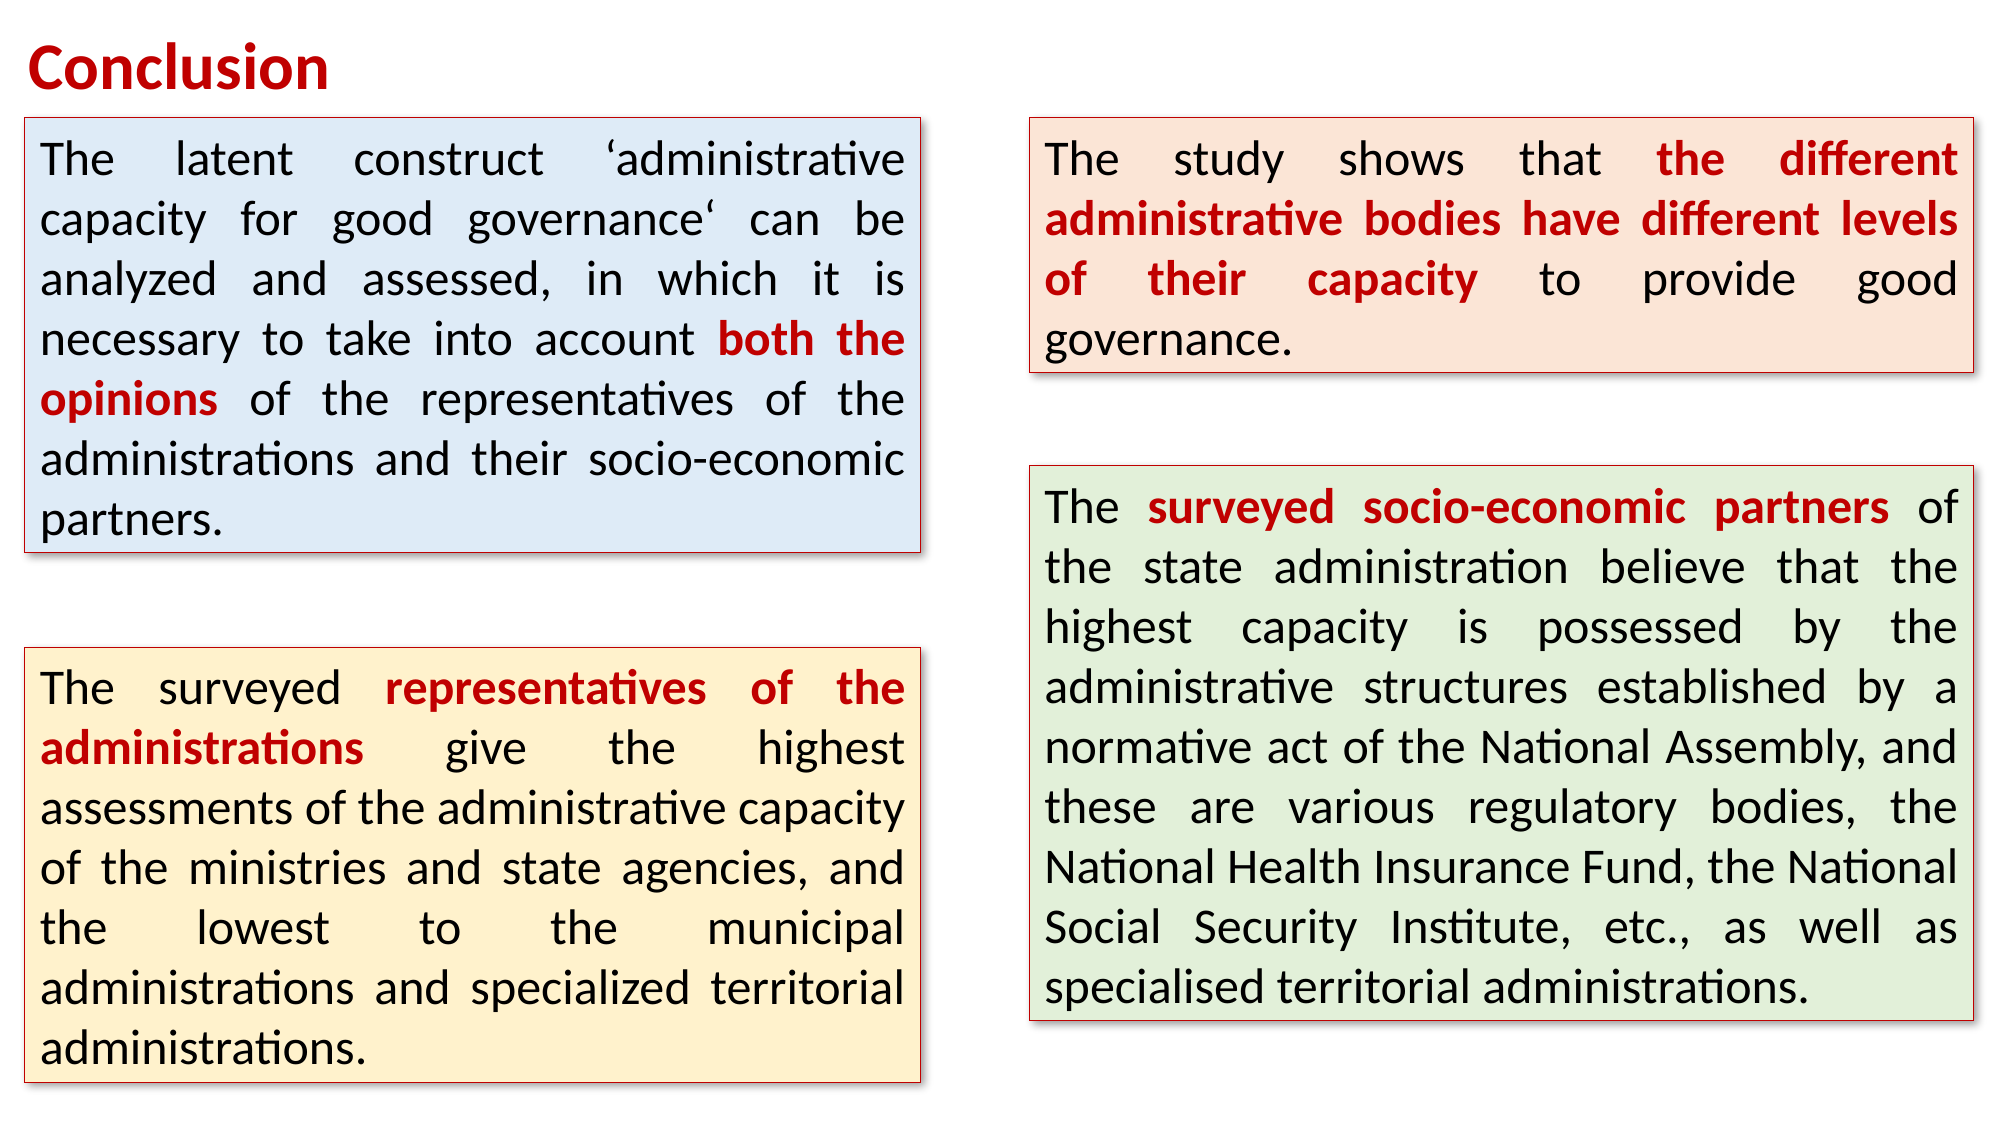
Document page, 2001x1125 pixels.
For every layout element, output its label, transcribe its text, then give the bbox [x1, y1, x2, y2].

text_box The latent construct ‘administrative capacity for good governance‘ can be analyzed and assessed, in which it is necessary to take into account both the opinions of the representatives of the administrations and their socio-economic partners. [24, 117, 921, 553]
text_box The surveyed socio-economic partners of the state administration believe that the highest capacity is possessed by the administrative structures established by a normative act of the National Assembly, and these are various regulatory bodies, the National Health Insurance Fund, the National Social Security Institute, etc., as well as specialised territorial administrations. [1029, 465, 1974, 1021]
text_box Conclusion [13, 15, 346, 111]
text_box The surveyed representatives of the administrations give the highest assessments of the administrative capacity of the ministries and state agencies, and the lowest to the municipal administrations and specialized territorial administrations. [24, 647, 921, 1083]
text_box The study shows that the different administrative bodies have different levels of their capacity to provide good governance. [1029, 117, 1974, 373]
